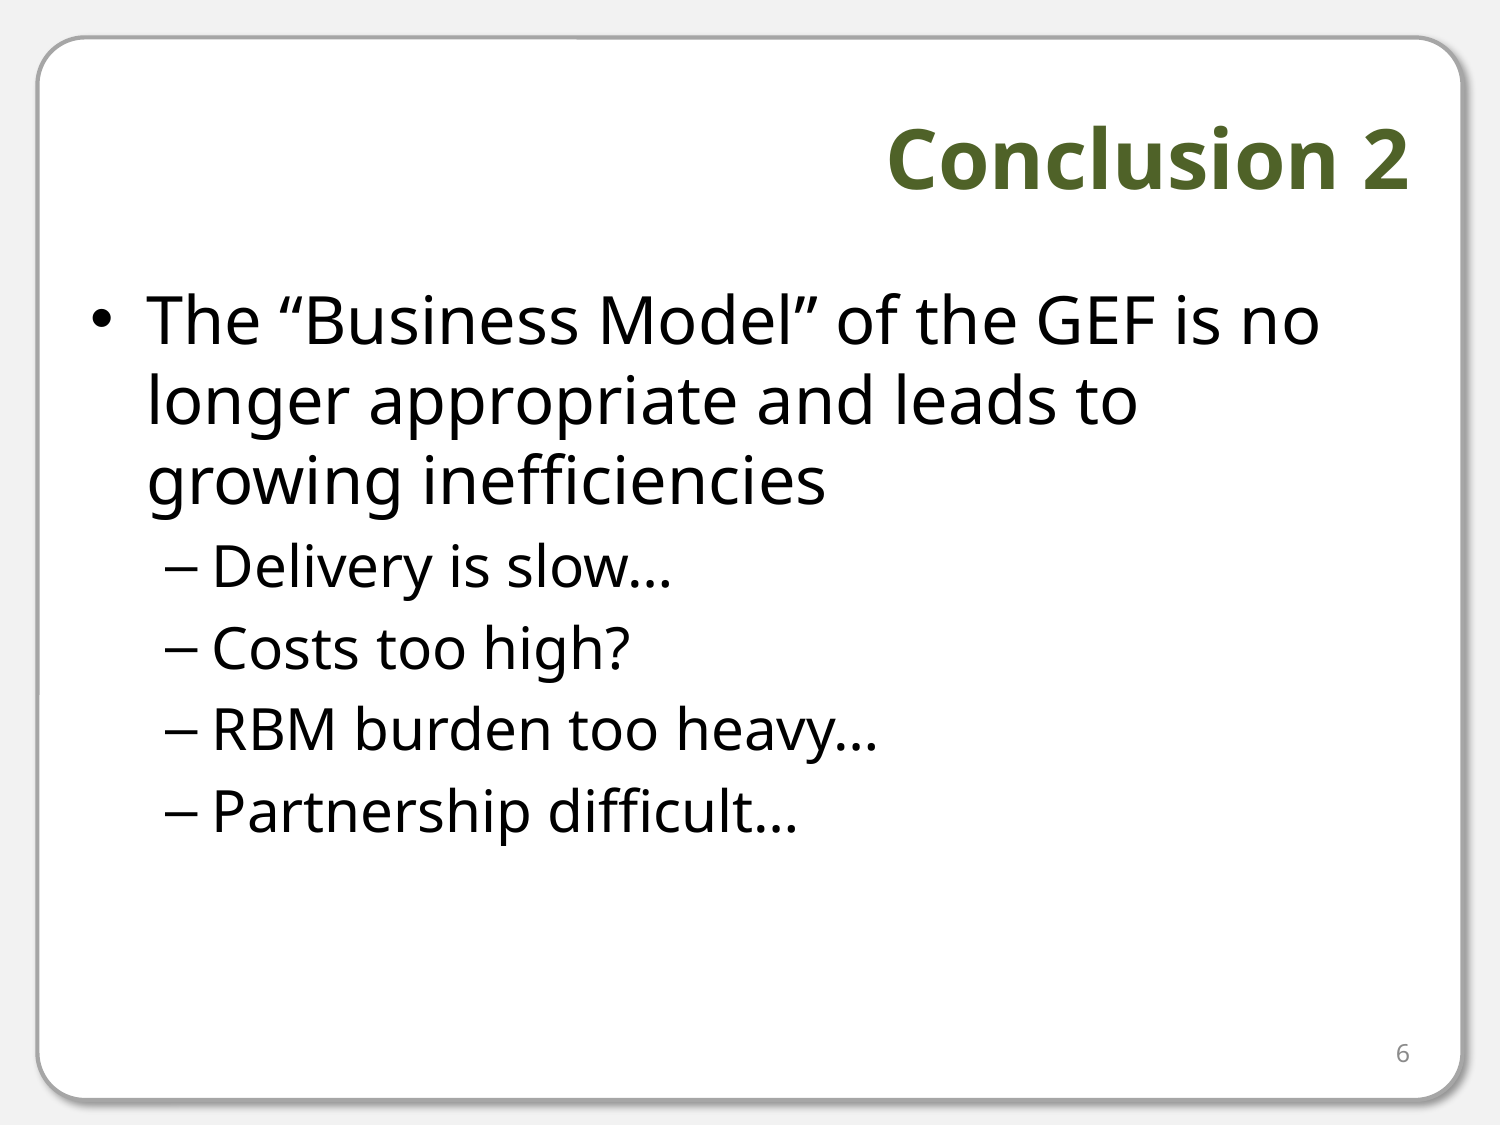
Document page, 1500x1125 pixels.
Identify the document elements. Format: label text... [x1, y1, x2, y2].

slide_number 6 [1074, 1025, 1425, 1085]
title Conclusion 2 [75, 62, 1425, 250]
list The “Business Model” of the GEF is no longer appropriate and leads to growing inefficiencies Delivery is slow… Costs too high? RBM burden too heavy… Partnership difficult… [75, 270, 1425, 1013]
